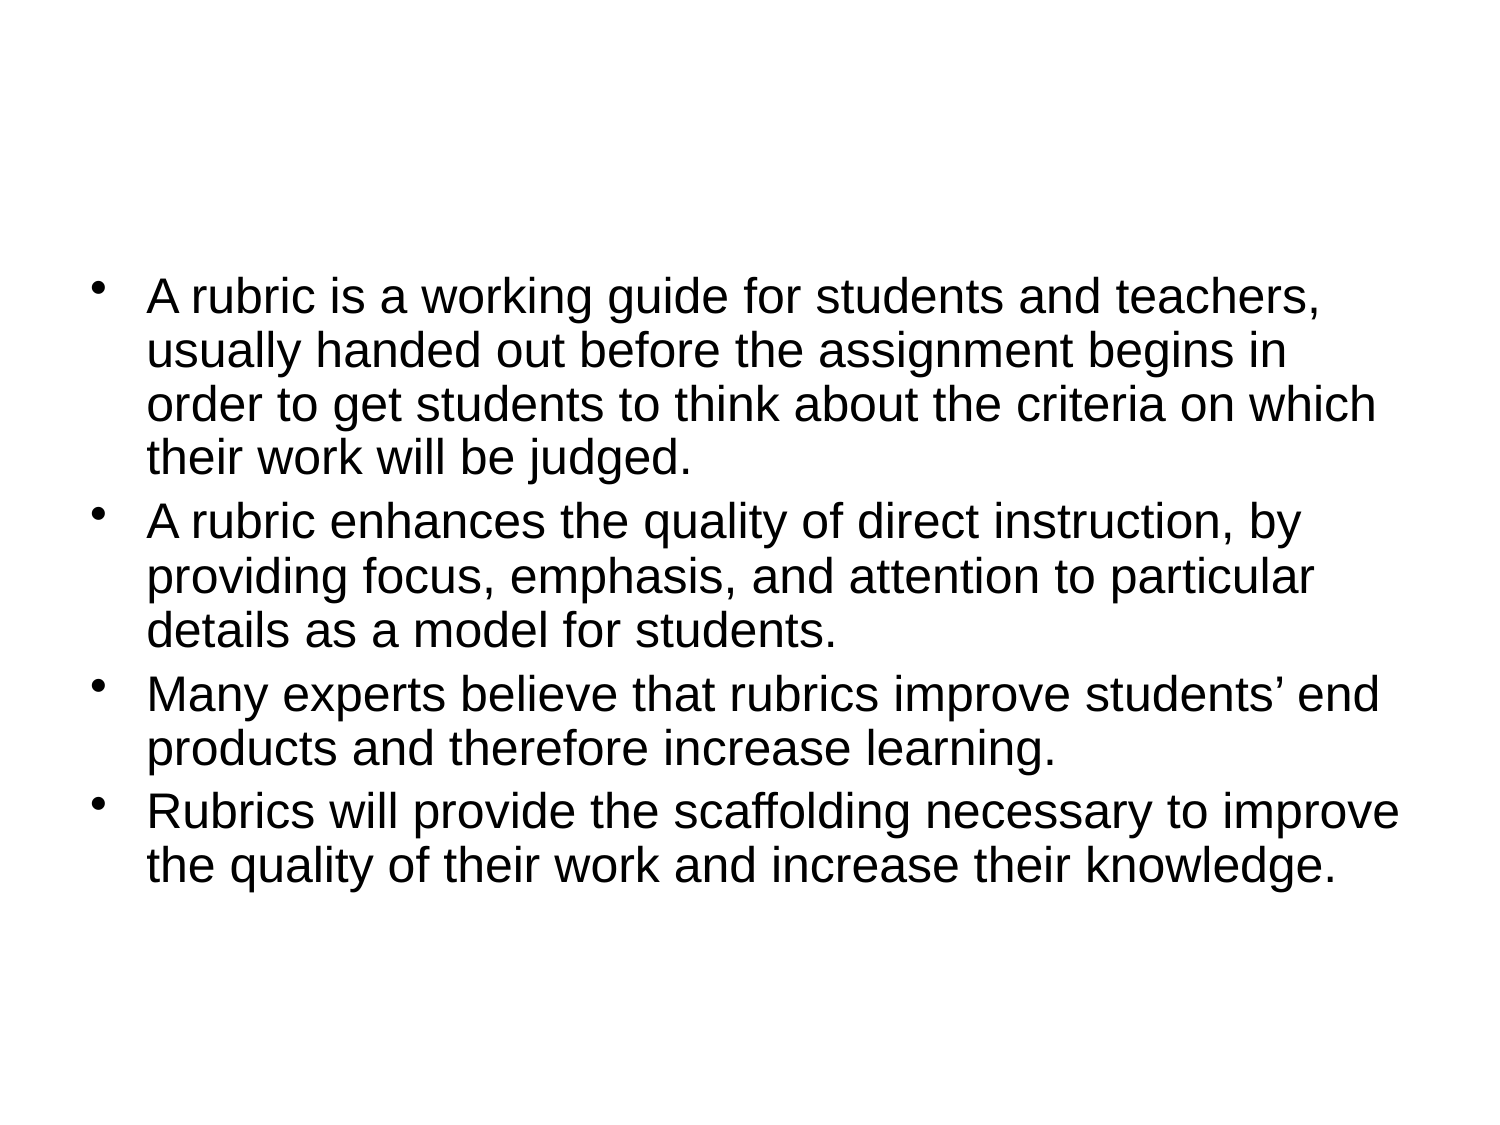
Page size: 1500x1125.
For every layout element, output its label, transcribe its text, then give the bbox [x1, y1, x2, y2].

list A rubric is a working guide for students and teachers, usually handed out before the assignment begins in order to get students to think about the criteria on which their work will be judged. A rubric enhances the quality of direct instruction, by providing focus, emphasis, and attention to particular details as a model for students. Many experts believe that rubrics improve students’ end products and therefore increase learning. Rubrics will provide the scaffolding necessary to improve the quality of their work and increase their knowledge. [75, 262, 1425, 1005]
